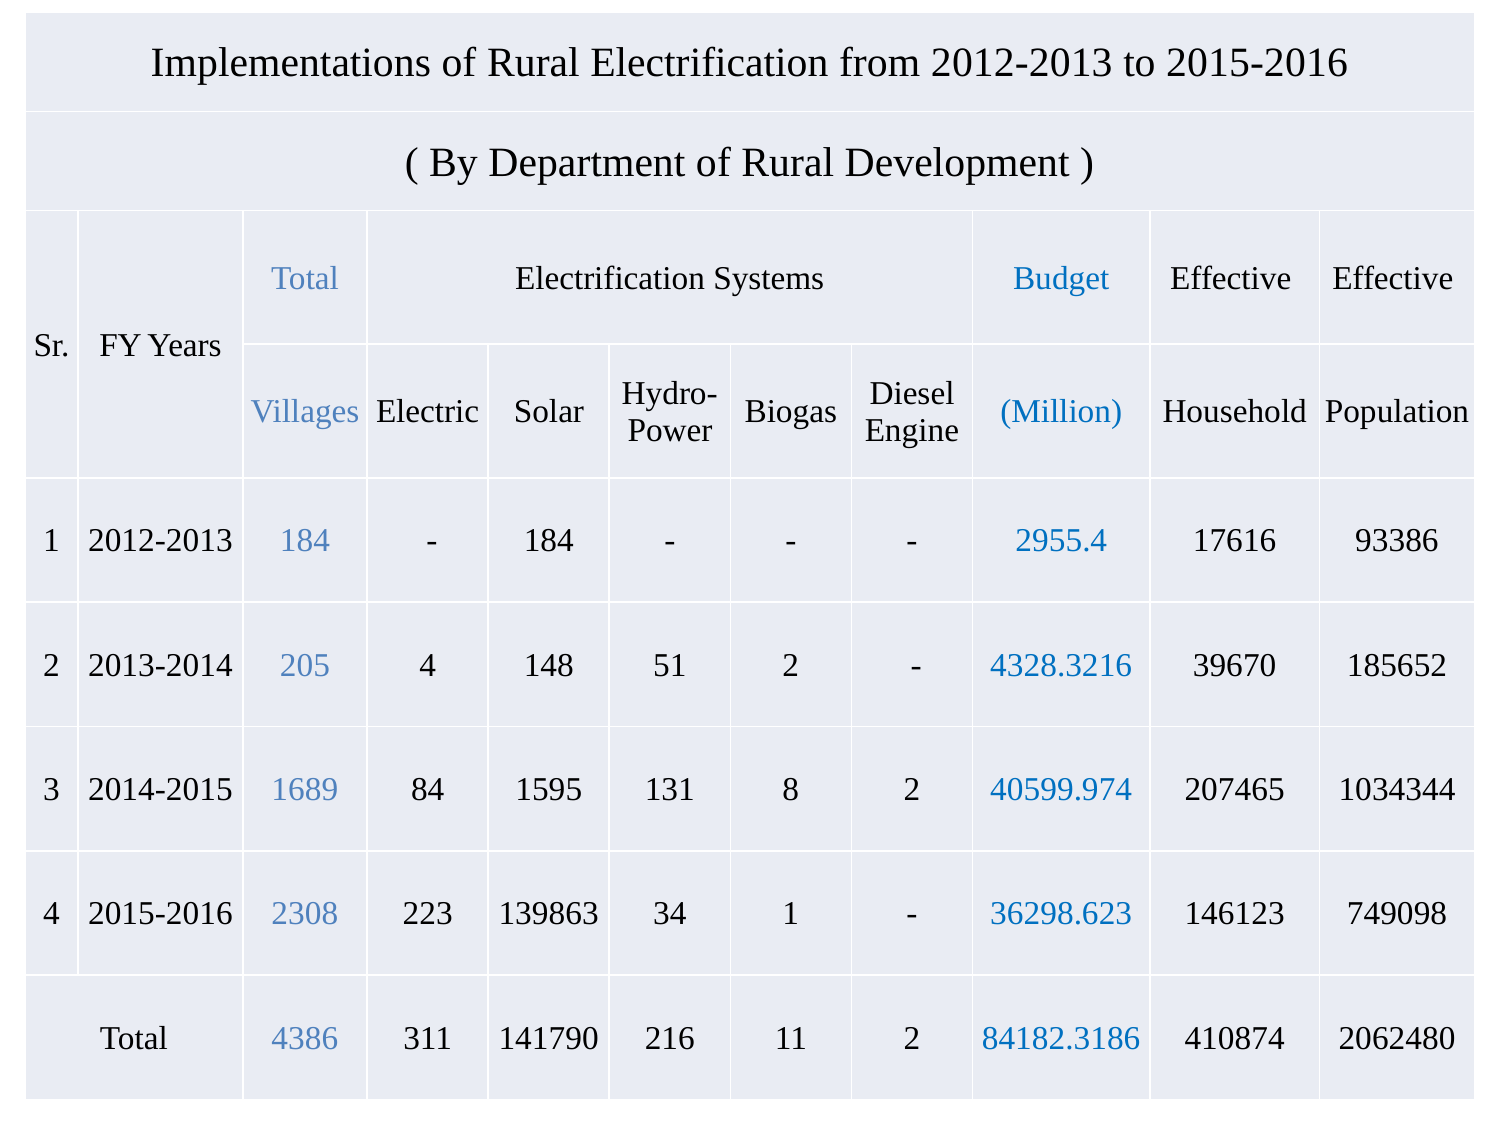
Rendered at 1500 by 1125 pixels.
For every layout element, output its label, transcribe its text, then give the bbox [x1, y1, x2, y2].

table_cell 2955.4 [973, 479, 1149, 601]
table_cell Diesel Engine [852, 345, 972, 477]
table_cell 131 [610, 727, 730, 850]
table_cell Household [1151, 345, 1319, 477]
table_cell - [852, 603, 972, 726]
table_cell 2 [852, 727, 972, 850]
table_cell - [610, 479, 730, 601]
table_cell 3 [26, 727, 77, 850]
table_cell - [852, 852, 972, 974]
table_cell 84 [368, 727, 487, 850]
table_cell 139863 [489, 852, 608, 974]
table_cell 1689 [244, 727, 366, 850]
table_cell 11 [731, 976, 851, 1099]
table_cell 84182.3186 [973, 976, 1149, 1099]
table_cell 17616 [1151, 479, 1319, 601]
table_cell - [368, 479, 487, 601]
table_cell 93386 [1320, 479, 1474, 601]
table_cell 141790 [489, 976, 608, 1099]
table_cell Electrification Systems [368, 211, 972, 343]
table_cell 749098 [1320, 852, 1474, 974]
table_cell 205 [244, 603, 366, 726]
table_cell 40599.974 [973, 727, 1149, 850]
table_cell 2 [731, 603, 851, 726]
table_cell 1034344 [1320, 727, 1474, 850]
table_cell 4 [26, 852, 77, 974]
table_cell 1595 [489, 727, 608, 850]
table_cell 4386 [244, 976, 366, 1099]
table_cell (Million) [973, 345, 1149, 477]
table_cell 184 [489, 479, 608, 601]
slide_number 6 [1074, 1042, 1425, 1103]
table_cell 311 [368, 976, 487, 1099]
table_cell 2 [26, 603, 77, 726]
table_cell Effective [1320, 211, 1474, 343]
table_cell Electric [368, 345, 487, 477]
table_cell ( By Department of Rural Development ) [26, 112, 1474, 210]
table_cell 2015-2016 [79, 852, 242, 974]
table_cell 1 [731, 852, 851, 974]
table_cell 2308 [244, 852, 366, 974]
table_cell - [852, 479, 972, 601]
table_cell 2012-2013 [79, 479, 242, 601]
table_cell 2 [852, 976, 972, 1099]
table_cell 39670 [1151, 603, 1319, 726]
table_cell FY Years [79, 211, 242, 477]
table_cell Population [1320, 345, 1474, 477]
table_cell Total [244, 211, 366, 343]
table_cell 34 [610, 852, 730, 974]
table_cell 2013-2014 [79, 603, 242, 726]
table_cell 51 [610, 603, 730, 726]
table_cell Biogas [731, 345, 851, 477]
table_cell 2014-2015 [79, 727, 242, 850]
table_cell 8 [731, 727, 851, 850]
table_cell 207465 [1151, 727, 1319, 850]
table_cell Sr. [26, 211, 77, 477]
table_cell 4328.3216 [973, 603, 1149, 726]
table_cell Villages [244, 345, 366, 477]
table_cell Effective [1151, 211, 1319, 343]
table_cell 36298.623 [973, 852, 1149, 974]
table_cell 1 [26, 479, 77, 601]
table_cell Solar [489, 345, 608, 477]
table_cell 2062480 [1320, 976, 1474, 1099]
table_cell Budget [973, 211, 1149, 343]
table_header Implementations of Rural Electrification from 2012-2013 to 2015-2016 [26, 13, 1474, 111]
table_cell Hydro-Power [610, 345, 730, 477]
table_cell Total [26, 976, 242, 1099]
table_cell 216 [610, 976, 730, 1099]
table_cell 223 [368, 852, 487, 974]
table_cell - [731, 479, 851, 601]
table_cell 410874 [1151, 976, 1319, 1042]
table_cell 4 [368, 603, 487, 726]
table_cell 184 [244, 479, 366, 601]
table_cell 148 [489, 603, 608, 726]
table_cell 146123 [1151, 852, 1319, 974]
table_cell 185652 [1320, 603, 1474, 726]
